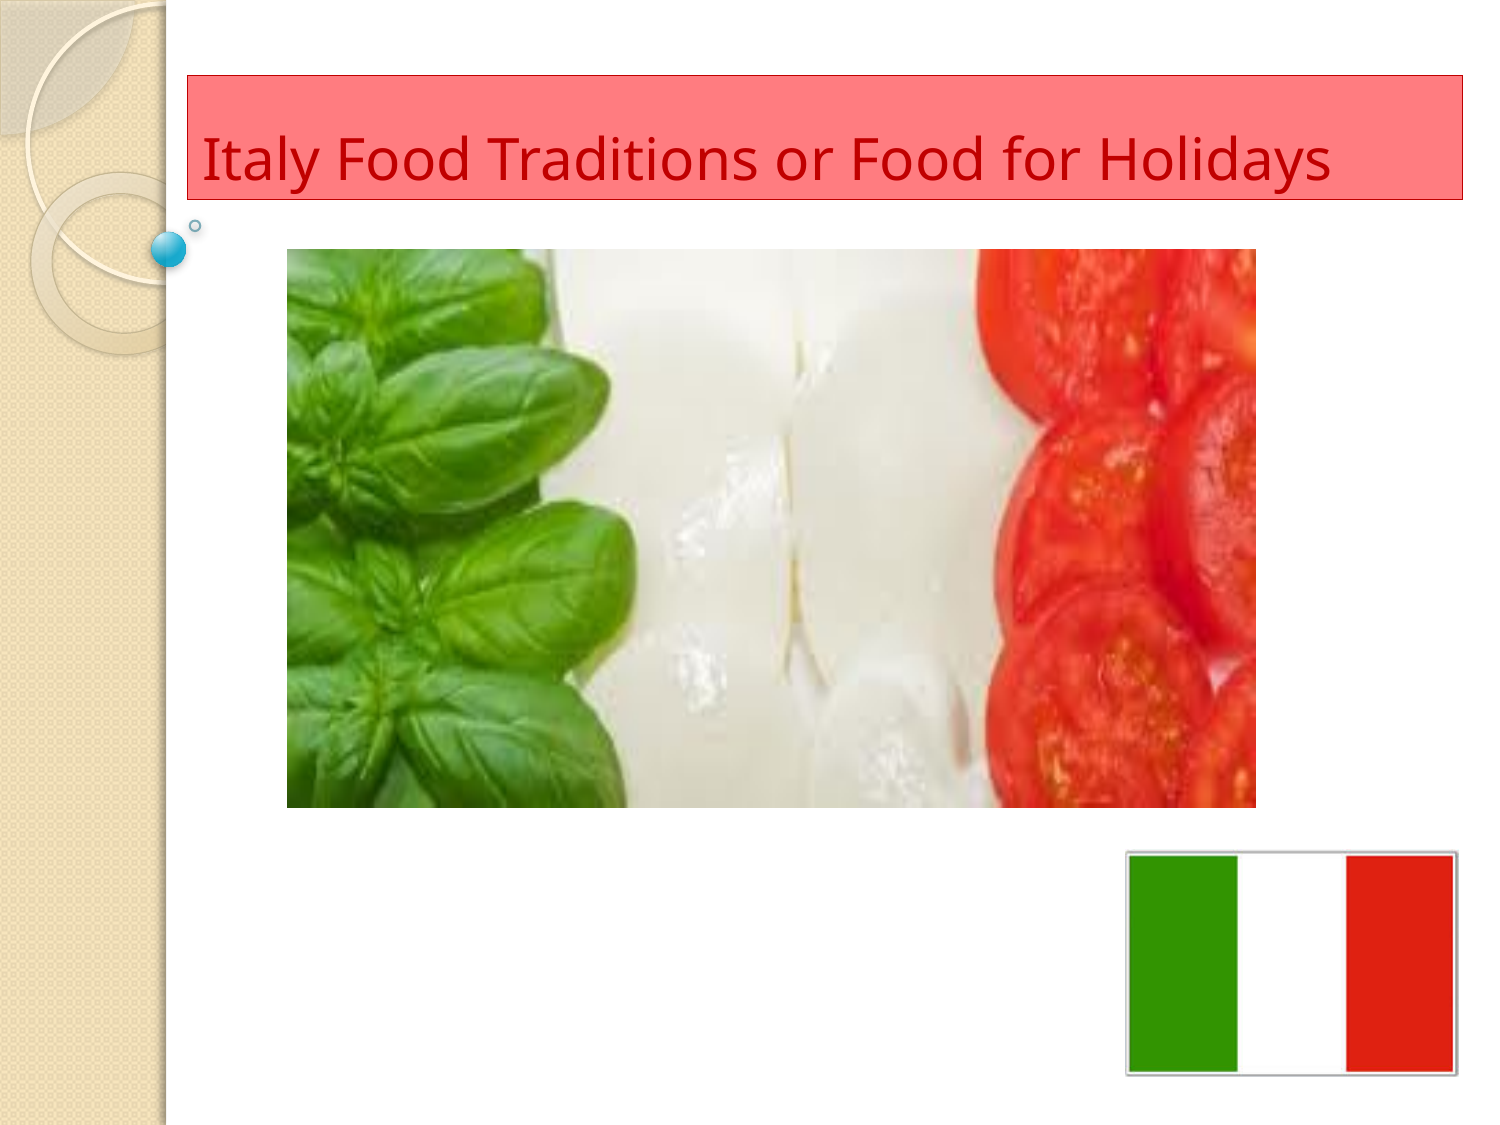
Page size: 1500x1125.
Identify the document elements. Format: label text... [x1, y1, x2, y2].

picture [1124, 849, 1459, 1077]
title Italy Food Traditions or Food for Holidays [187, 75, 1463, 200]
picture [287, 249, 1257, 809]
